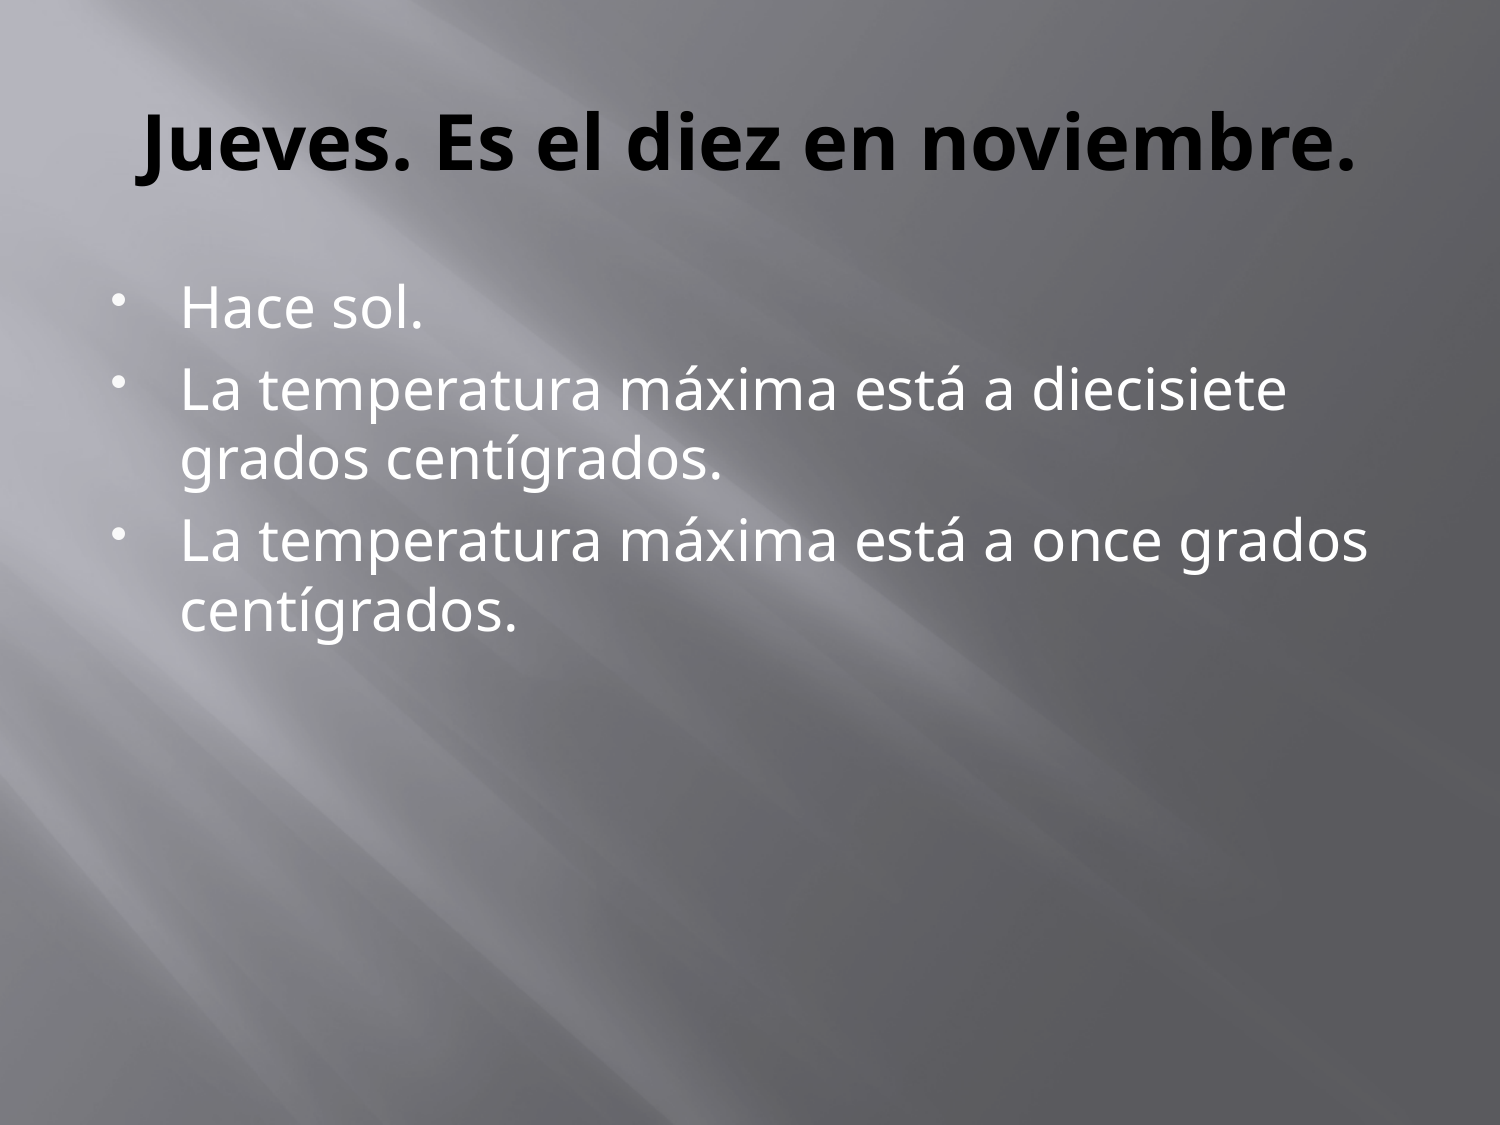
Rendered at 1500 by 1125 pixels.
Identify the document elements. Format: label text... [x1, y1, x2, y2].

list Hace sol. La temperatura máxima está a diecisiete grados centígrados. La temperatura máxima está a once grados centígrados. [75, 262, 1425, 1035]
title Jueves. Es el diez en noviembre. [75, 45, 1425, 233]
